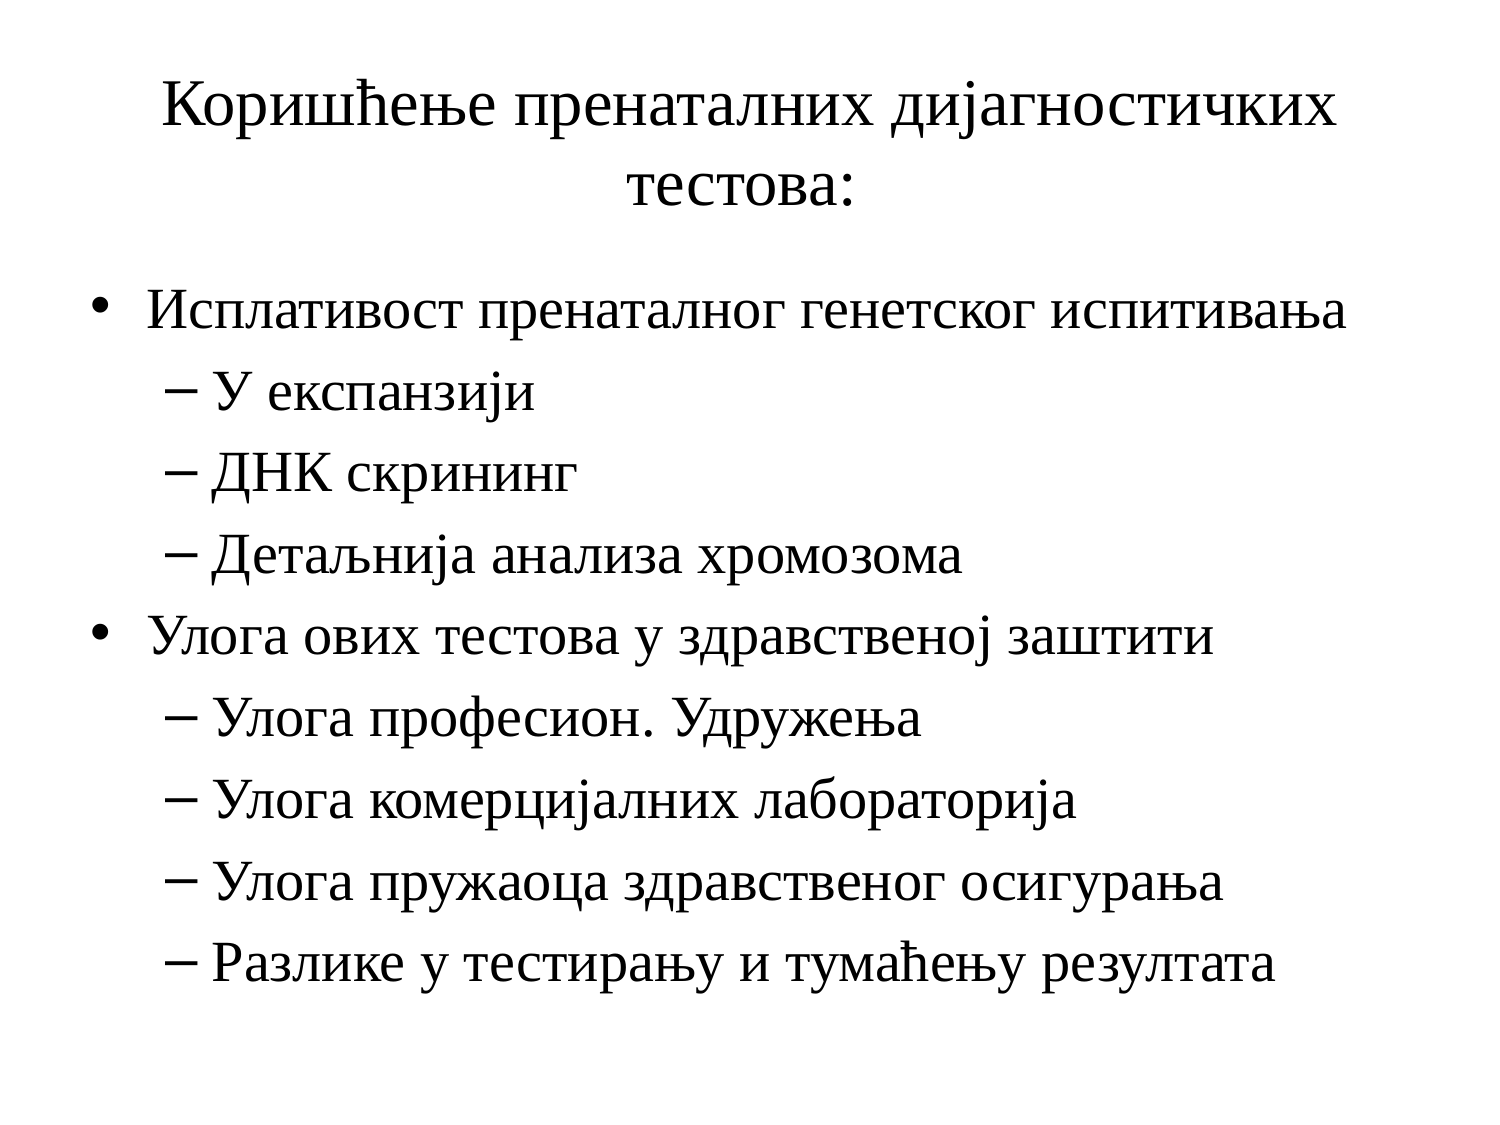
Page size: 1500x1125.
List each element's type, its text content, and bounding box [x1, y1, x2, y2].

title Коришћење пренаталних дијагностичких тестова: [75, 45, 1425, 233]
list Исплативост пренаталног генетског испитивања У експанзији ДНК скрининг Детаљнија анализа хромозома Улога ових тестова у здравственој заштити Улога професион. Удружења Улога комерцијалних лабораторија Улога пружаоца здравственог осигурања Разлике у тестирању и тумаћењу резултата [75, 262, 1425, 1005]
